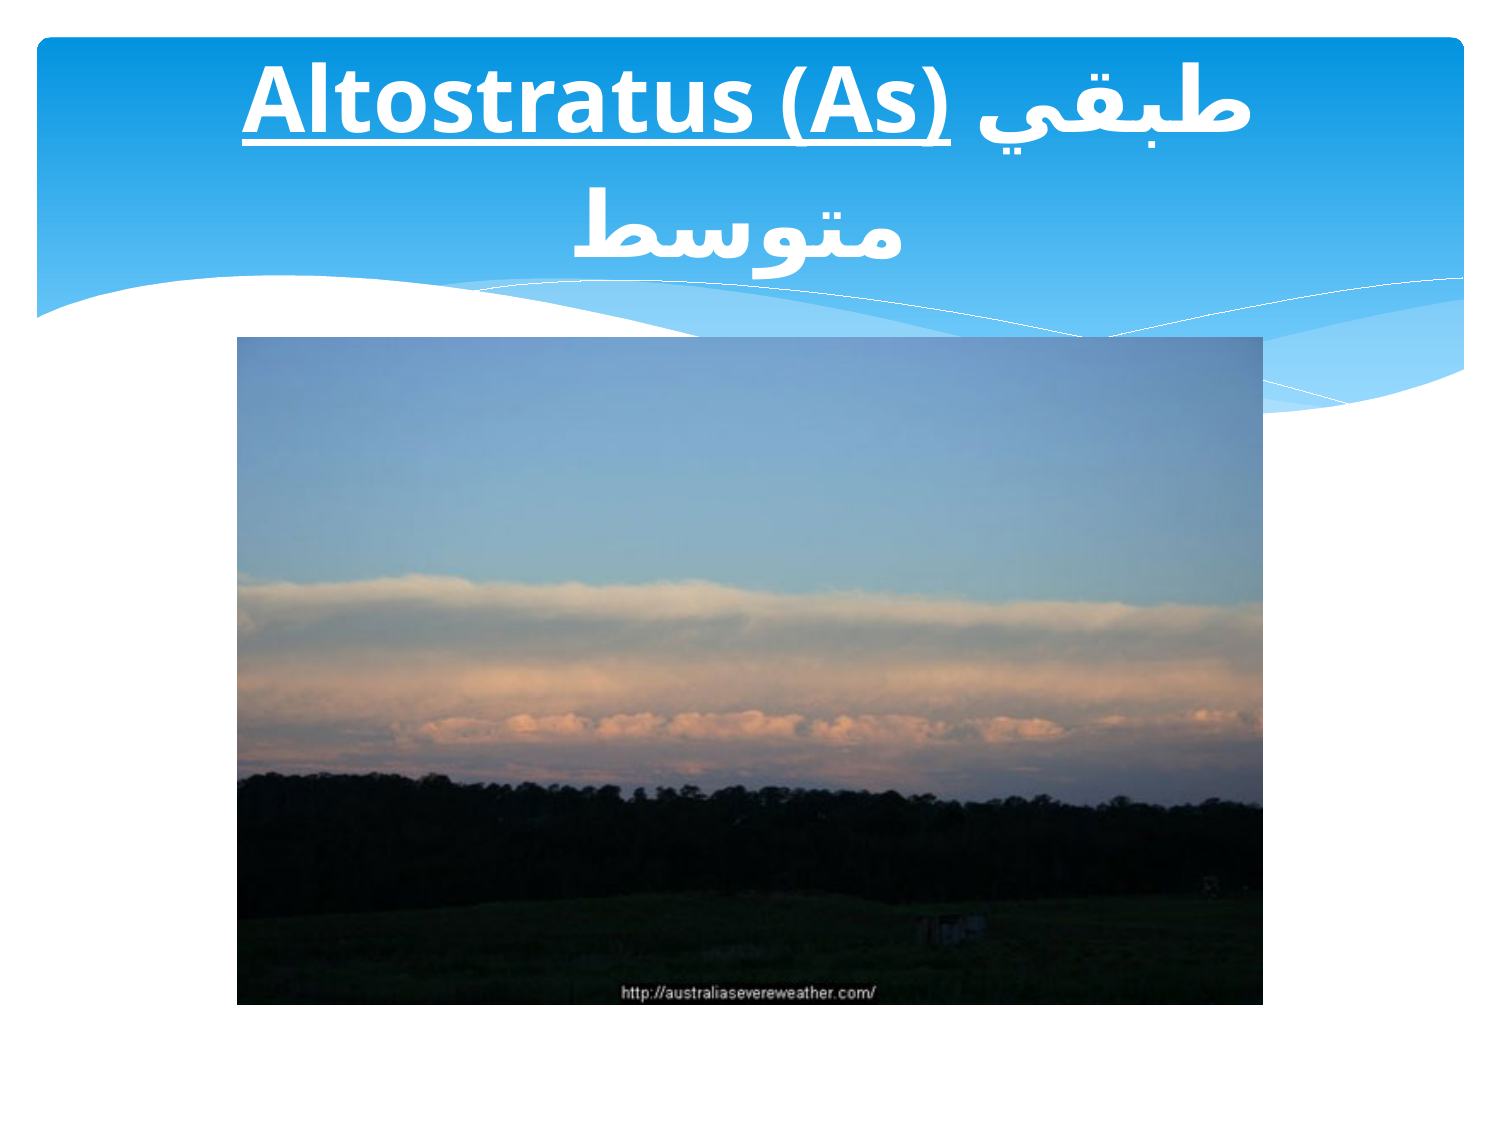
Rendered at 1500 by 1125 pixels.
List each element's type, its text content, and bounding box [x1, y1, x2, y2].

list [237, 337, 1263, 1006]
title Altostratus (As) طبقي متوسط [75, 55, 1425, 261]
